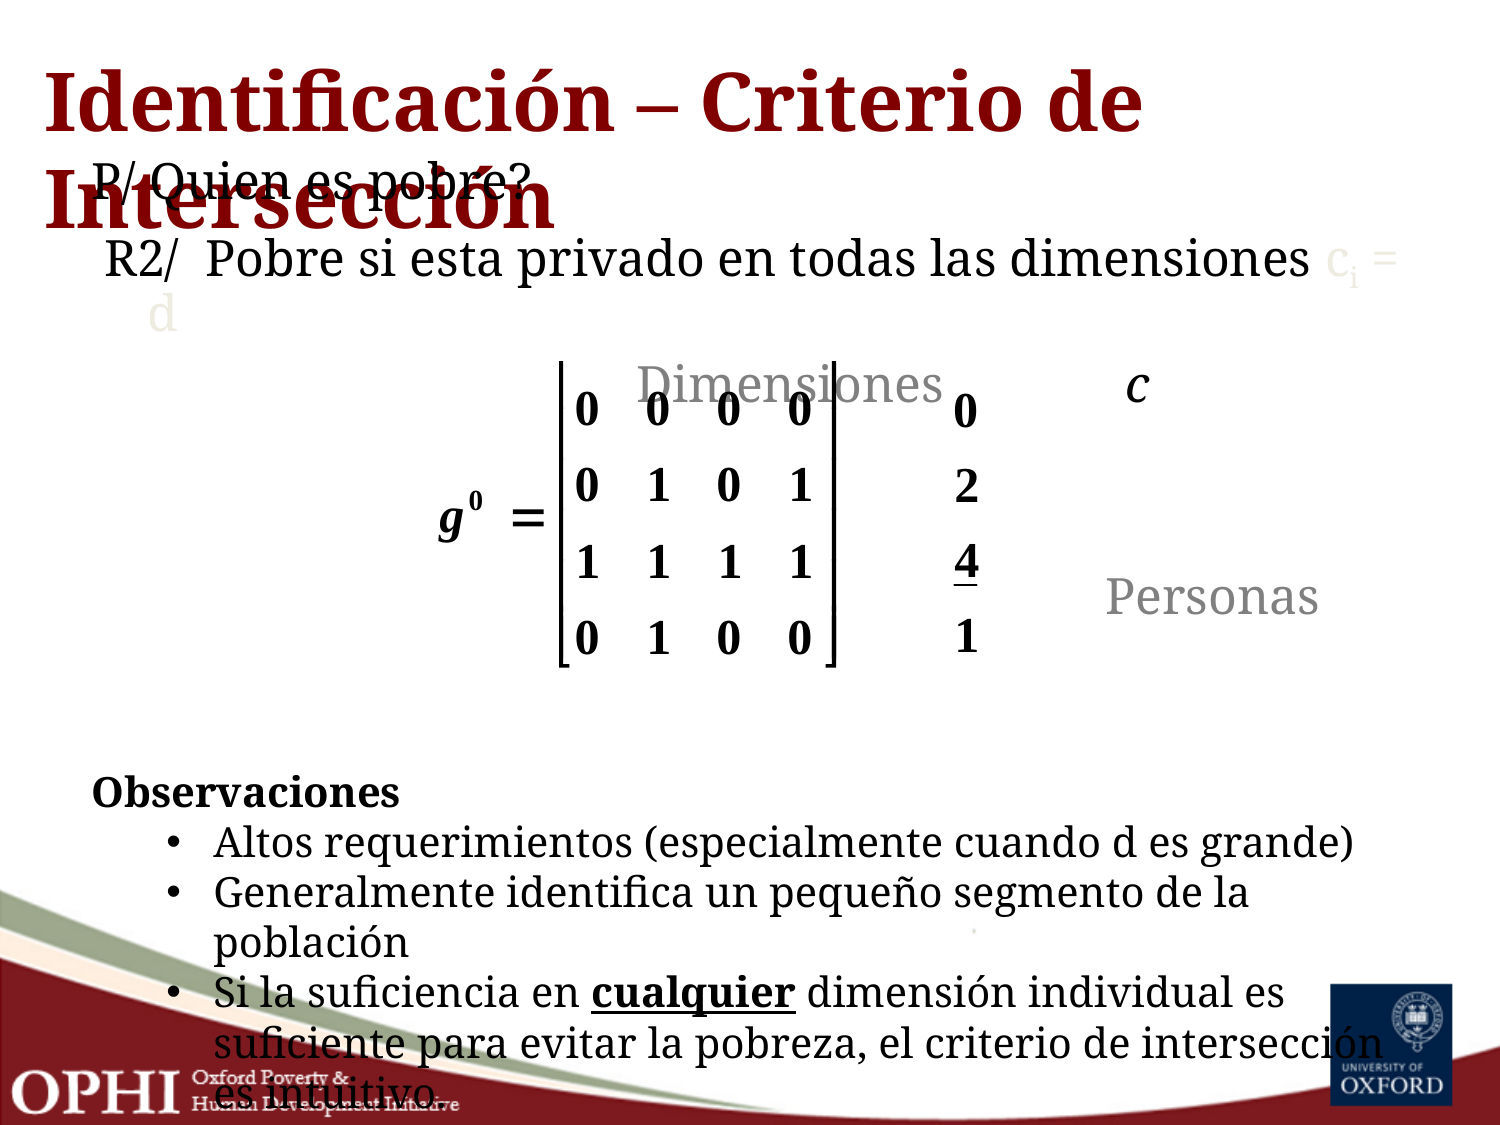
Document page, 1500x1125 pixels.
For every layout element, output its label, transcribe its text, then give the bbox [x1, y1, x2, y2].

list P/ Quien es pobre? R2/ Pobre si esta privado en todas las dimensiones ci = d Dimensiones c Personas Observaciones Altos requerimientos (especialmente cuando d es grande) Generalmente identifica un pequeño segmento de la población Si la suficiencia en cualquier dimensión individual es suficiente para evitar la pobreza, el criterio de intersección es intuitivo. Atkinson 2003 primero en aplicar esta estructura. [76, 149, 1424, 1074]
picture [0, 0, 1500, 1125]
title Identificación – Criterio de Intersección [29, 42, 1480, 180]
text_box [430, 361, 983, 680]
